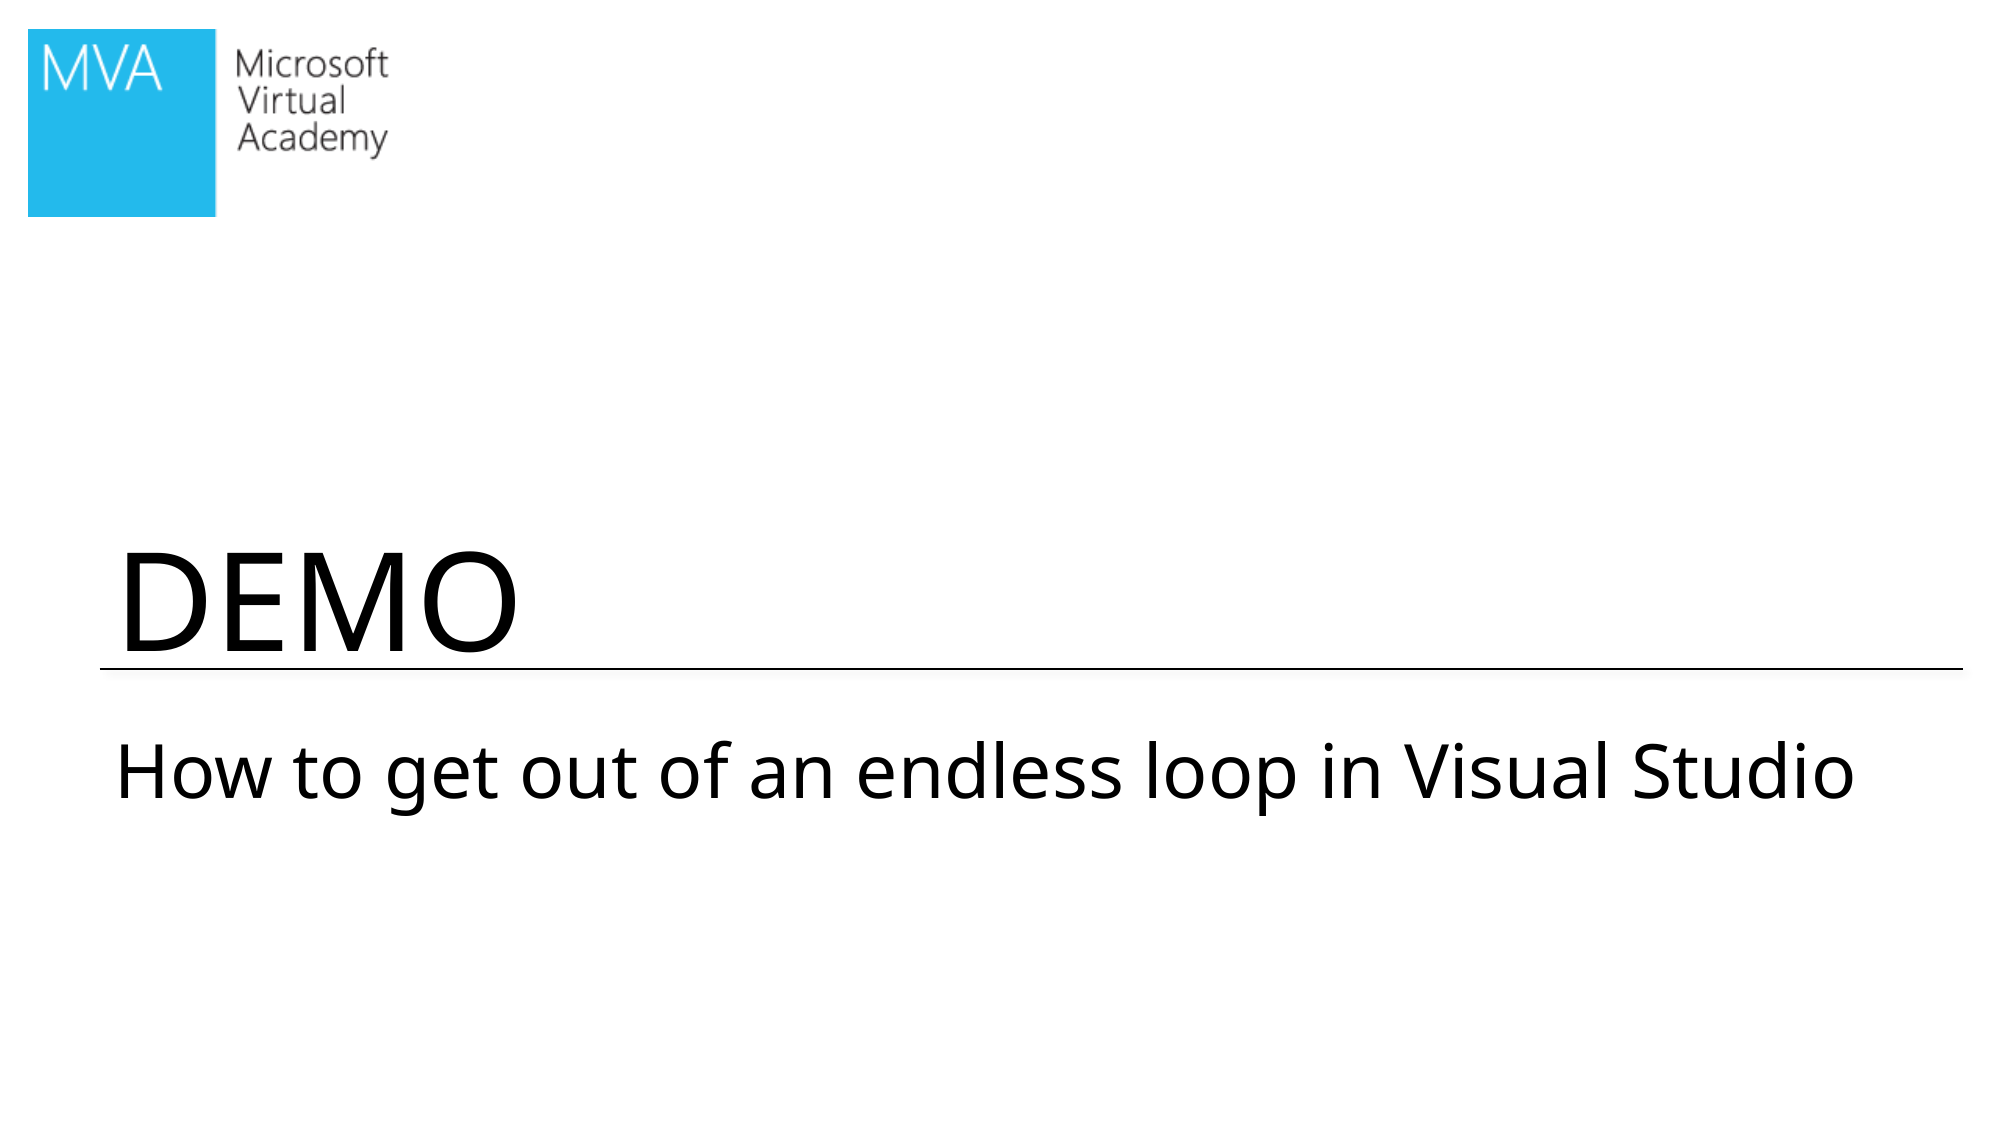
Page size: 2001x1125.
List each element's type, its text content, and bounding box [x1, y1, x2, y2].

picture [28, 29, 497, 217]
title How to get out of an endless loop in Visual Studio [99, 733, 1976, 1009]
